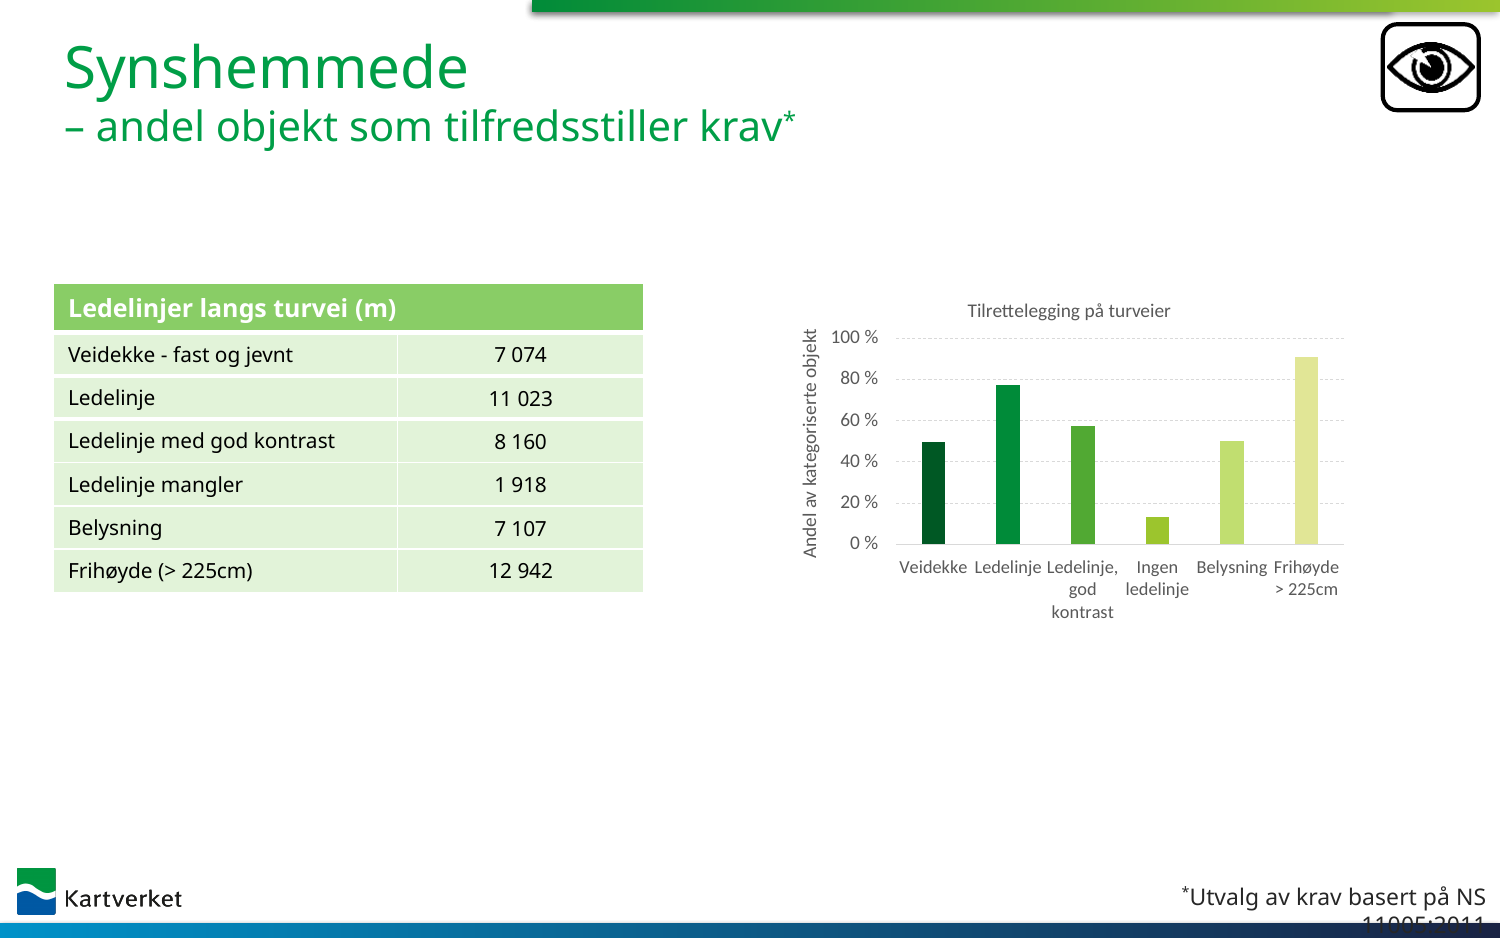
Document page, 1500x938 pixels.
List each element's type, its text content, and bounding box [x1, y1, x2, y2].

text_box *Utvalg av krav basert på NS 11005:2011 [1068, 873, 1500, 938]
table_header Ledelinjer langs turvei (m) [54, 284, 643, 330]
table_cell Ledelinje med god kontrast [54, 421, 397, 462]
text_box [1382, 24, 1480, 111]
text_box Synshemmede – andel objekt som tilfredsstiller krav* [49, 24, 1431, 158]
table_cell 12 942 [398, 550, 643, 592]
table_cell 7 107 [398, 507, 643, 548]
table_cell 11 023 [398, 378, 643, 417]
table_cell Ledelinje mangler [54, 463, 397, 505]
table_cell Veidekke - fast og jevnt [54, 335, 397, 374]
table_cell Ledelinje [54, 378, 397, 417]
table_cell Belysning [54, 507, 397, 548]
table_cell 1 918 [398, 463, 643, 505]
table_cell Frihøyde (> 225cm) [54, 550, 397, 592]
picture [791, 291, 1348, 630]
table_cell 8 160 [398, 421, 643, 462]
table_cell 7 074 [398, 335, 643, 374]
